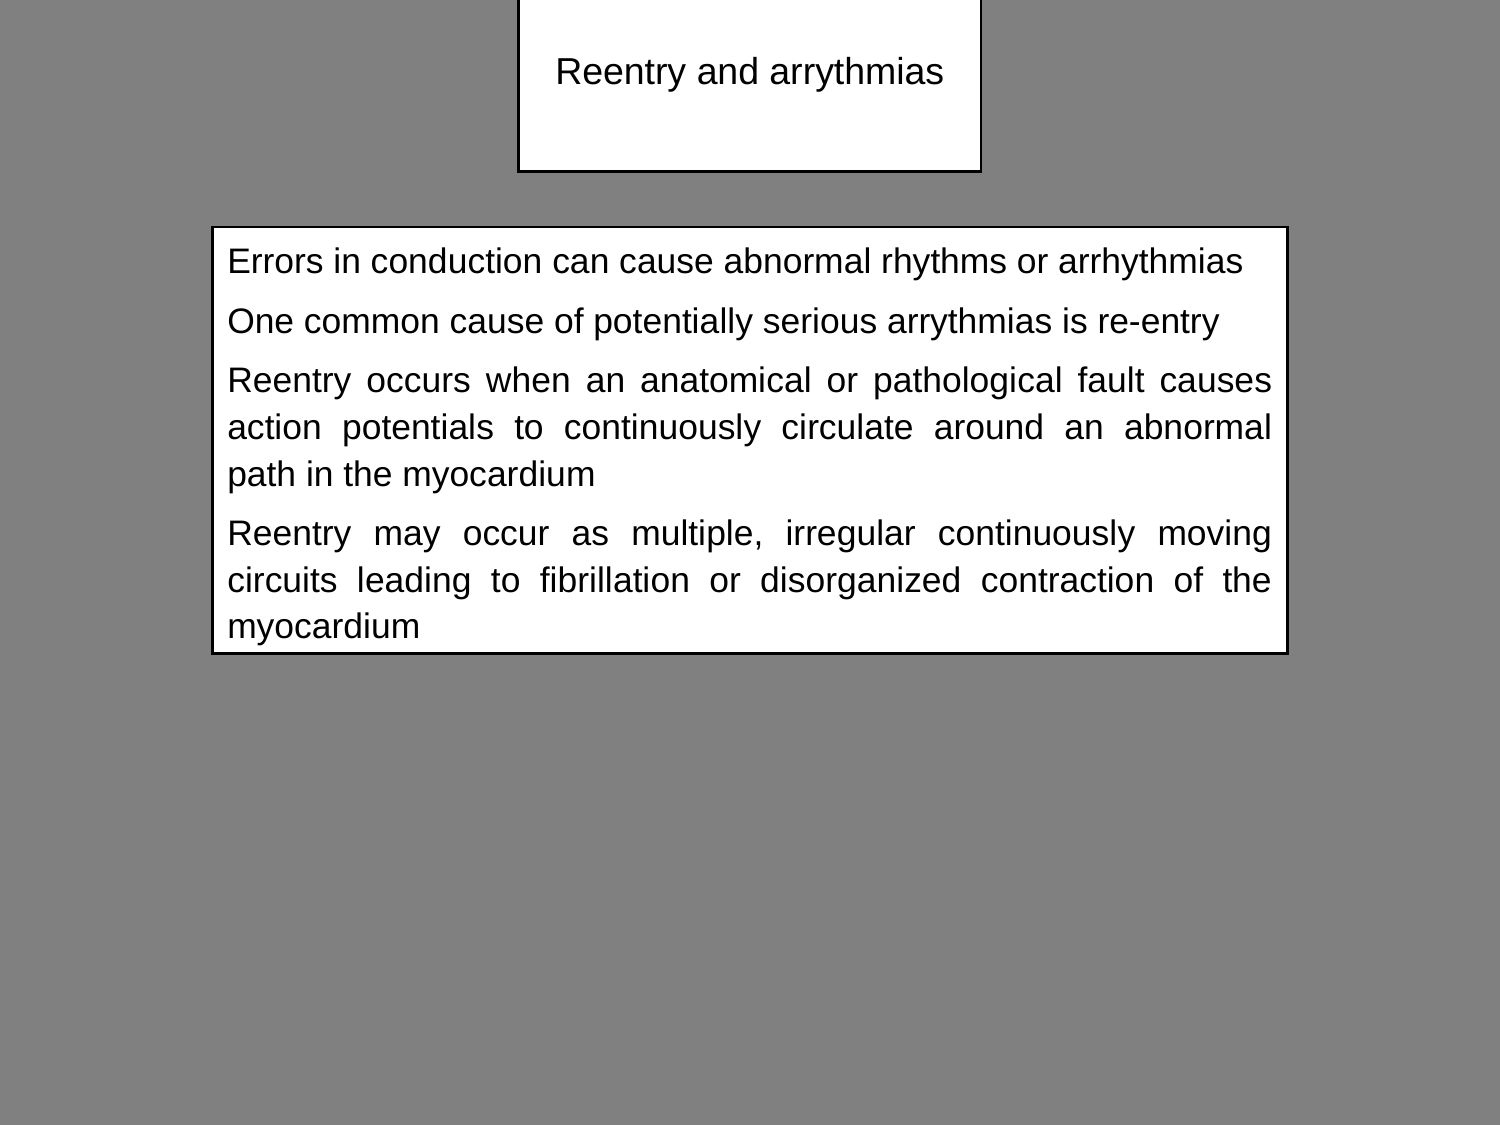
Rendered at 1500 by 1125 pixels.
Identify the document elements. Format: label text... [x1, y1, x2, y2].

text_box Errors in conduction can cause abnormal rhythms or arrhythmias One common cause of potentially serious arrythmias is re-entry Reentry occurs when an anatomical or pathological fault causes action potentials to continuously circulate around an abnormal path in the myocardium Reentry may occur as multiple, irregular continuously moving circuits leading to fibrillation or disorganized contraction of the myocardium [212, 226, 1288, 654]
title Reentry and arrythmias [517, 0, 982, 173]
